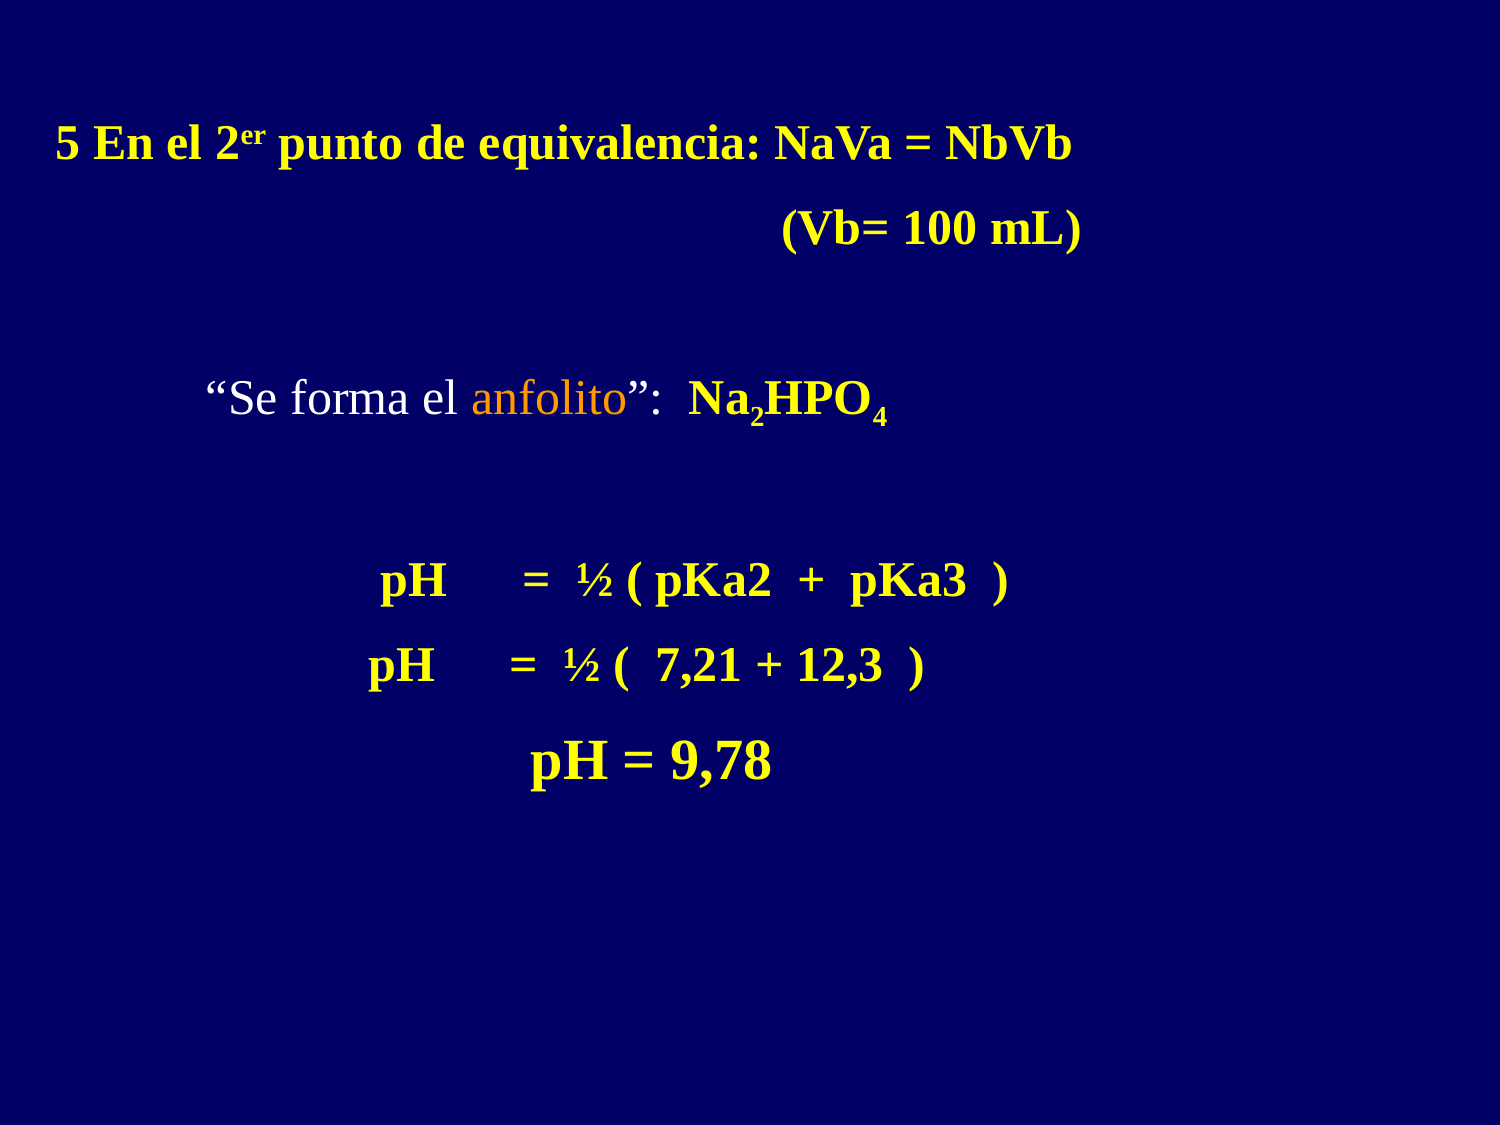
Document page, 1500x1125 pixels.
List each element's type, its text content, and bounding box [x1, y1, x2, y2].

text_box 5 En el 2er punto de equivalencia: NaVa = NbVb (Vb= 100 mL) “Se forma el anfolito”: Na2HPO4 [41, 101, 1429, 440]
text_box pH = ½ ( pKa2 + pKa3 ) pH = ½ ( 7,21 + 12,3 ) pH = 9,78 [53, 539, 1442, 799]
